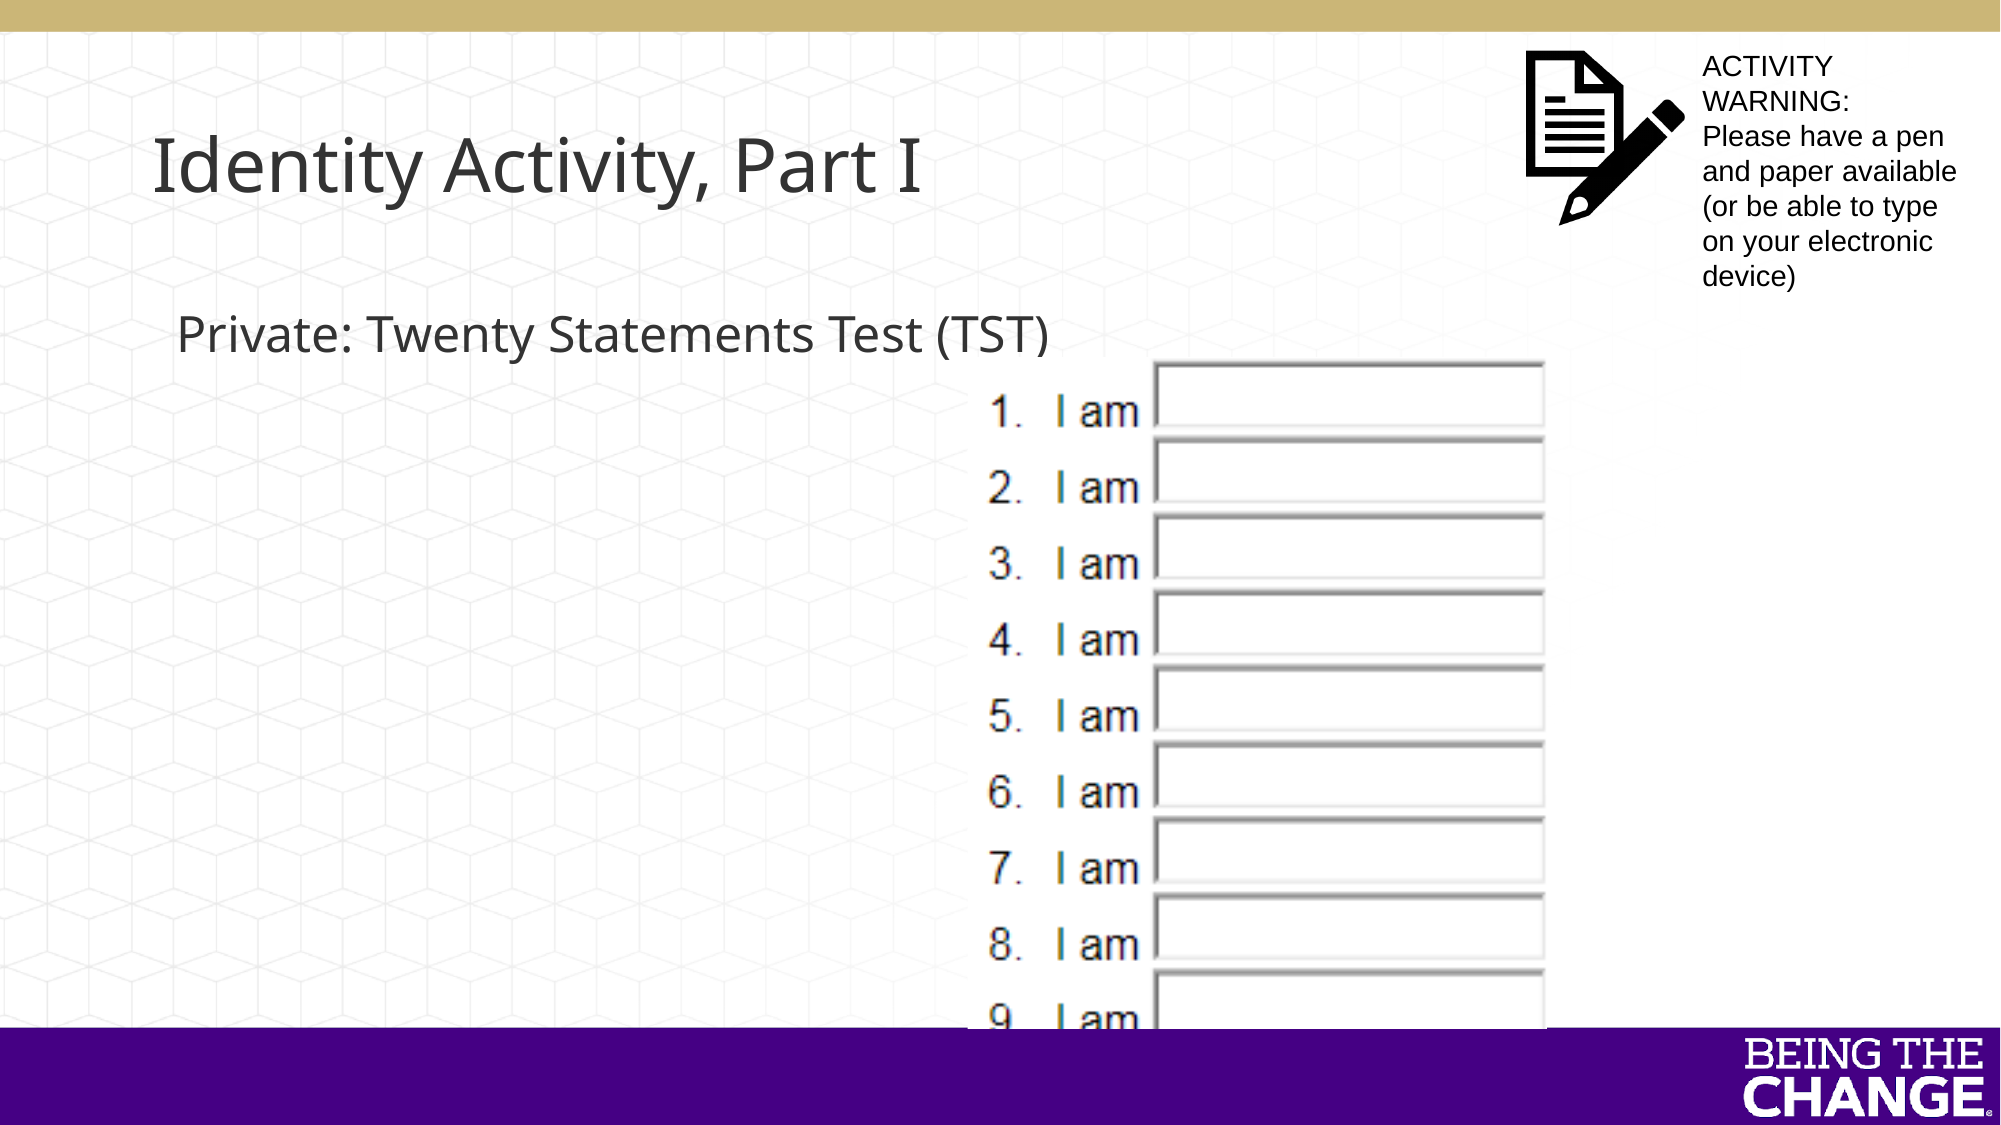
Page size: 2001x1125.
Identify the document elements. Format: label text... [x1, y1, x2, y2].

list Private: Twenty Statements Test (TST) [136, 301, 1863, 1001]
title Identity Activity, Part I [137, 59, 1687, 278]
text_box ACTIVITY WARNING: Please have a pen and paper available (or be able to type on your electronic device) [1687, 40, 1974, 300]
picture [0, 0, 2001, 1125]
